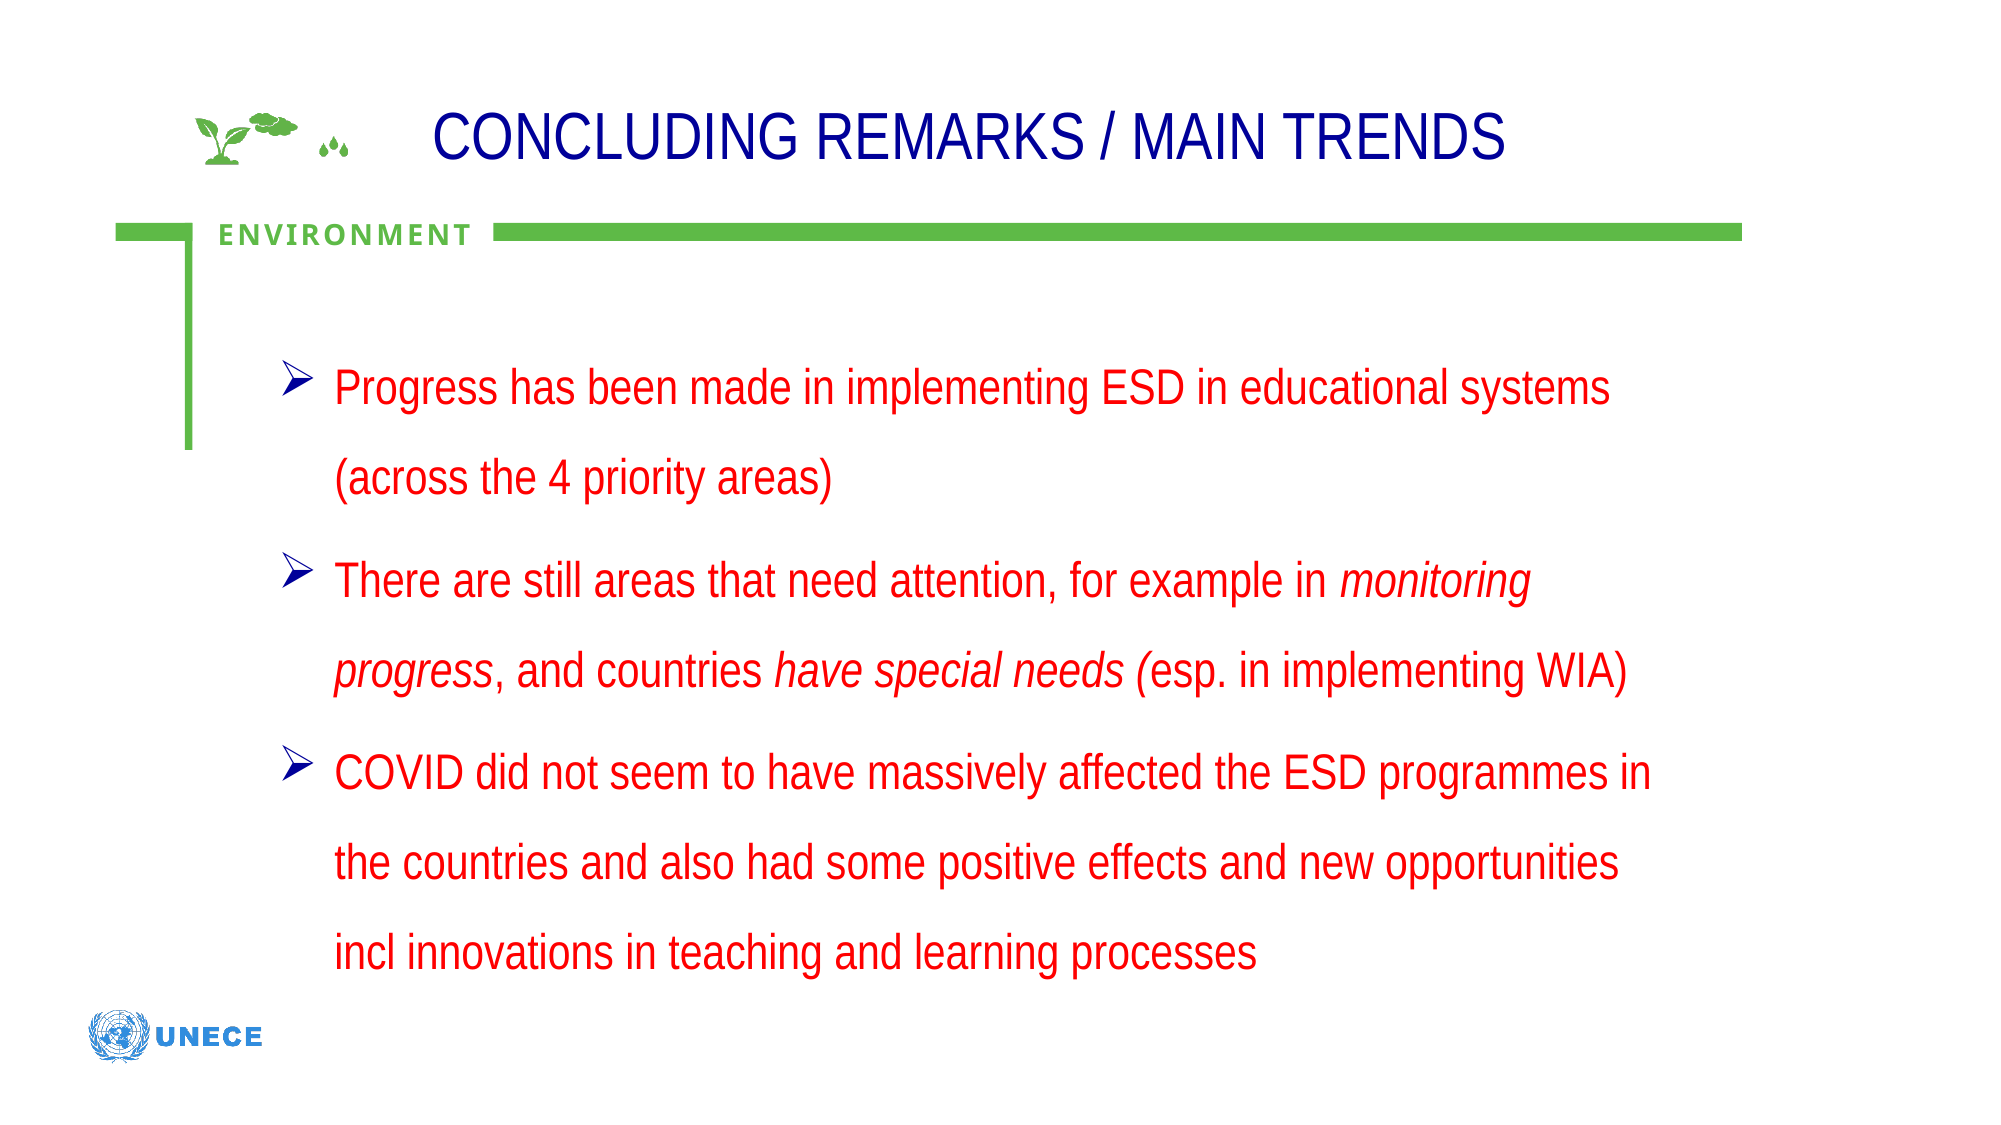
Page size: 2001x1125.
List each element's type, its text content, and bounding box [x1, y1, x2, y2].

text_box Progress has been made in implementing ESD in educational systems (across the 4 priority areas) There are still areas that need attention, for example in monitoring progress, and countries have special needs (esp. in implementing WIA) COVID did not seem to have massively affected the ESD programmes in the countries and also had some positive effects and new opportunities incl innovations in teaching and learning processes [263, 450, 1687, 987]
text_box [115, 21, 1742, 450]
picture [84, 1008, 264, 1064]
